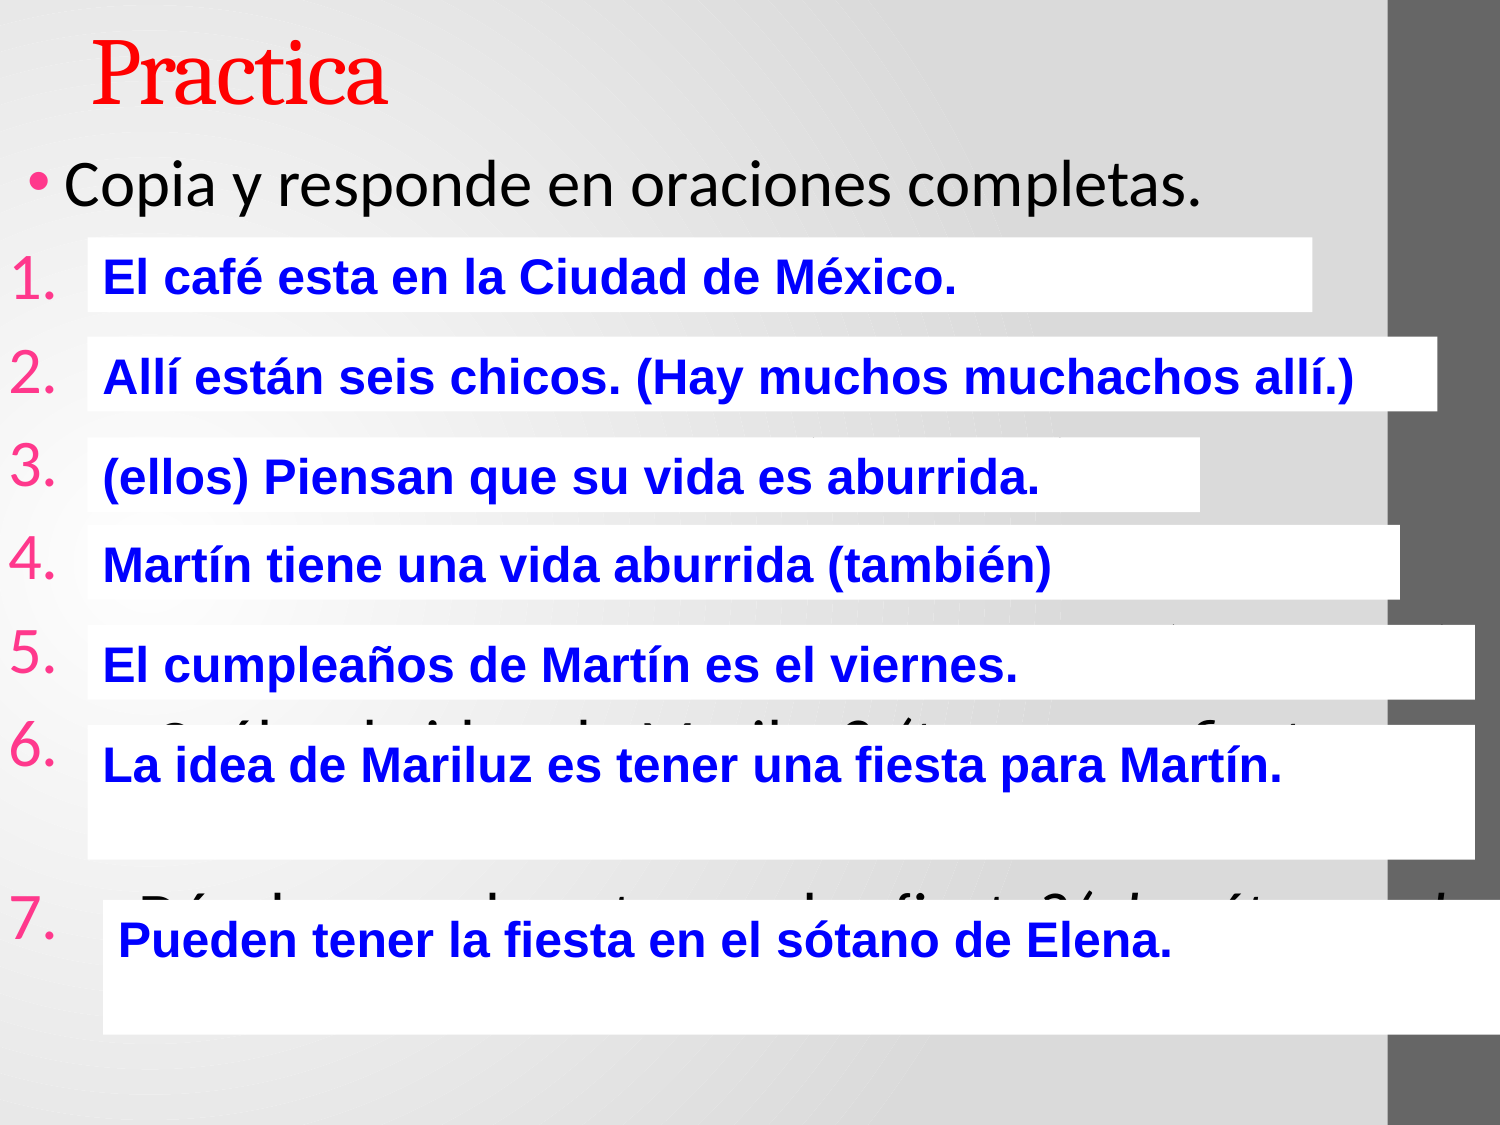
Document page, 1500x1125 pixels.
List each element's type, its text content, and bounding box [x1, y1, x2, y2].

text_box Martín tiene una vida aburrida (también) [87, 524, 1400, 600]
text_box (ellos) Piensan que su vida es aburrida. [87, 437, 1200, 513]
text_box Pueden tener la fiesta en el sótano de Elena. [103, 899, 1500, 1035]
text_box La idea de Mariluz es tener una fiesta para Martín. [87, 724, 1475, 860]
list Copia y responde en oraciones completas. ¿Dónde está el café?(Ciudad de México) ¿Cuántos chicos están allí?(seis) ¿Qué piensan de su vida?(aburrida) ¿Qué vida tiene Martín?(aburrida también) ¿Cuándo es el cumpleaños de Martín? (el viernes) ¿Cuál es la idea de Mariluz? (tener una fiesta para Martin) ¿Dónde pueden tener la fiesta?(el sótano de Elena) [0, 132, 1494, 875]
text_box El café esta en la Ciudad de México. [87, 237, 1313, 313]
text_box El cumpleaños de Martín es el viernes. [87, 624, 1475, 700]
text_box Allí están seis chicos. (Hay muchos muchachos allí.) [87, 336, 1438, 412]
title Practica [75, 0, 1425, 145]
